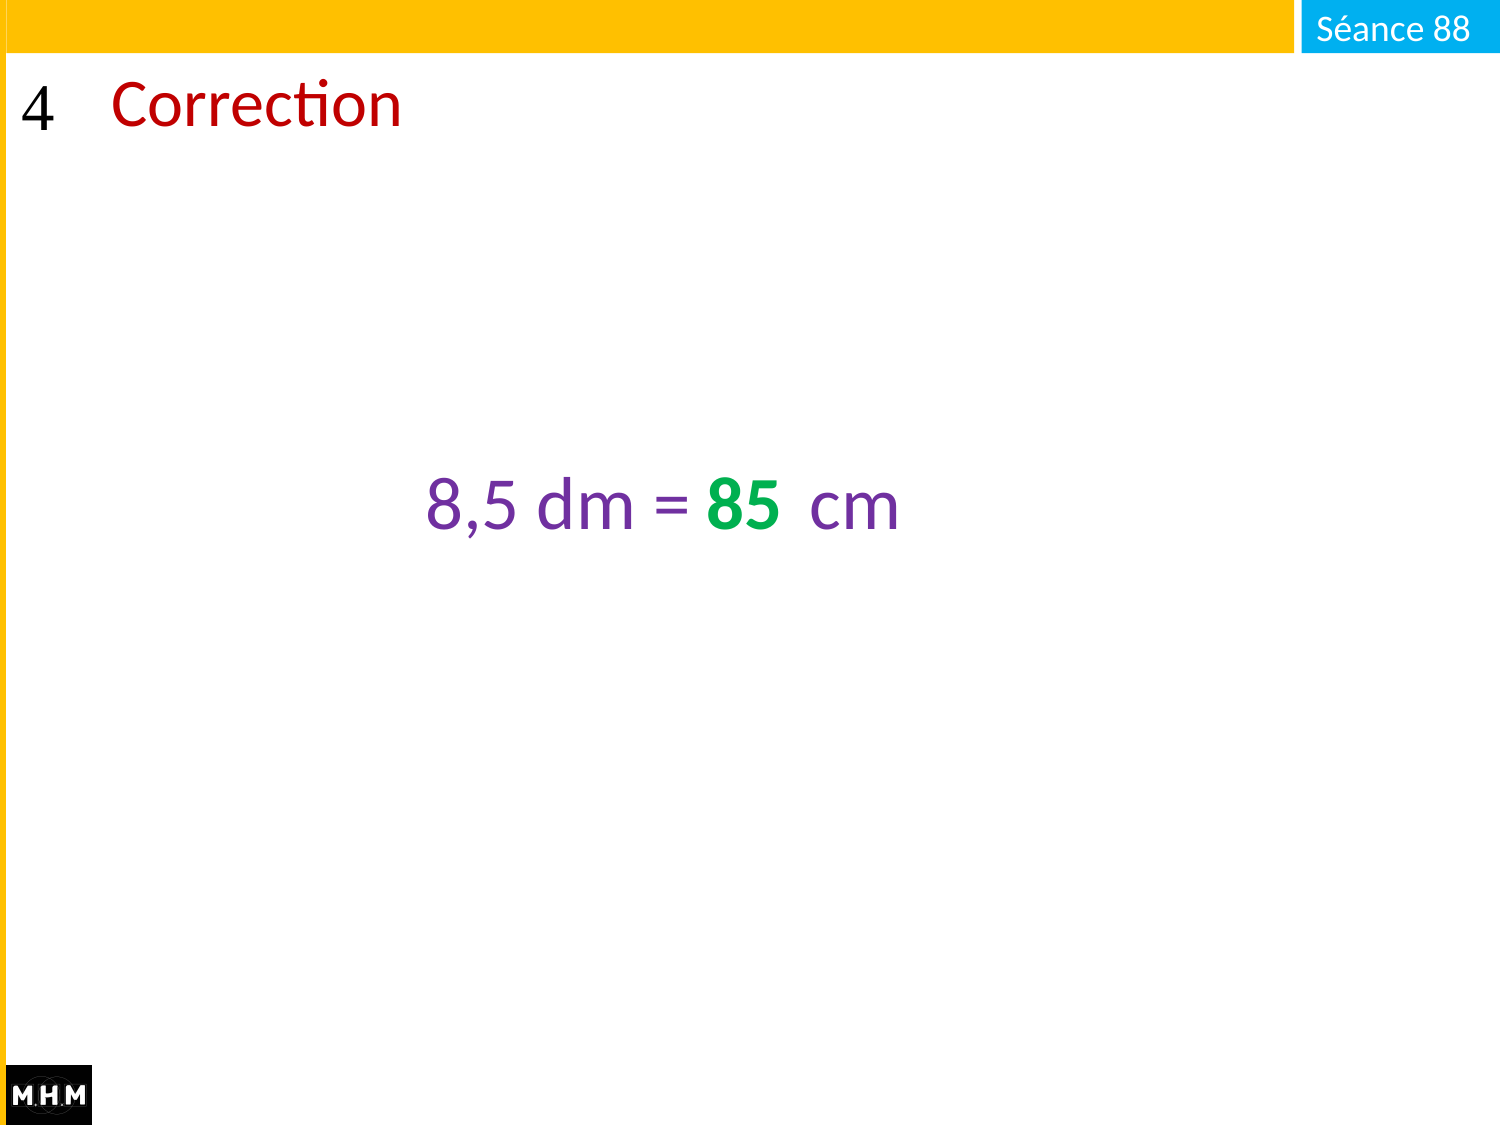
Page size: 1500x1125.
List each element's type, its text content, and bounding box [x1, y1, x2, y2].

title Correction [96, 60, 1391, 150]
text_box 8,5 dm = … cm [800, 447, 1249, 552]
text_box 8,5 dm = … cm [410, 447, 688, 552]
text_box 85 [688, 447, 800, 552]
picture [6, 1065, 92, 1125]
